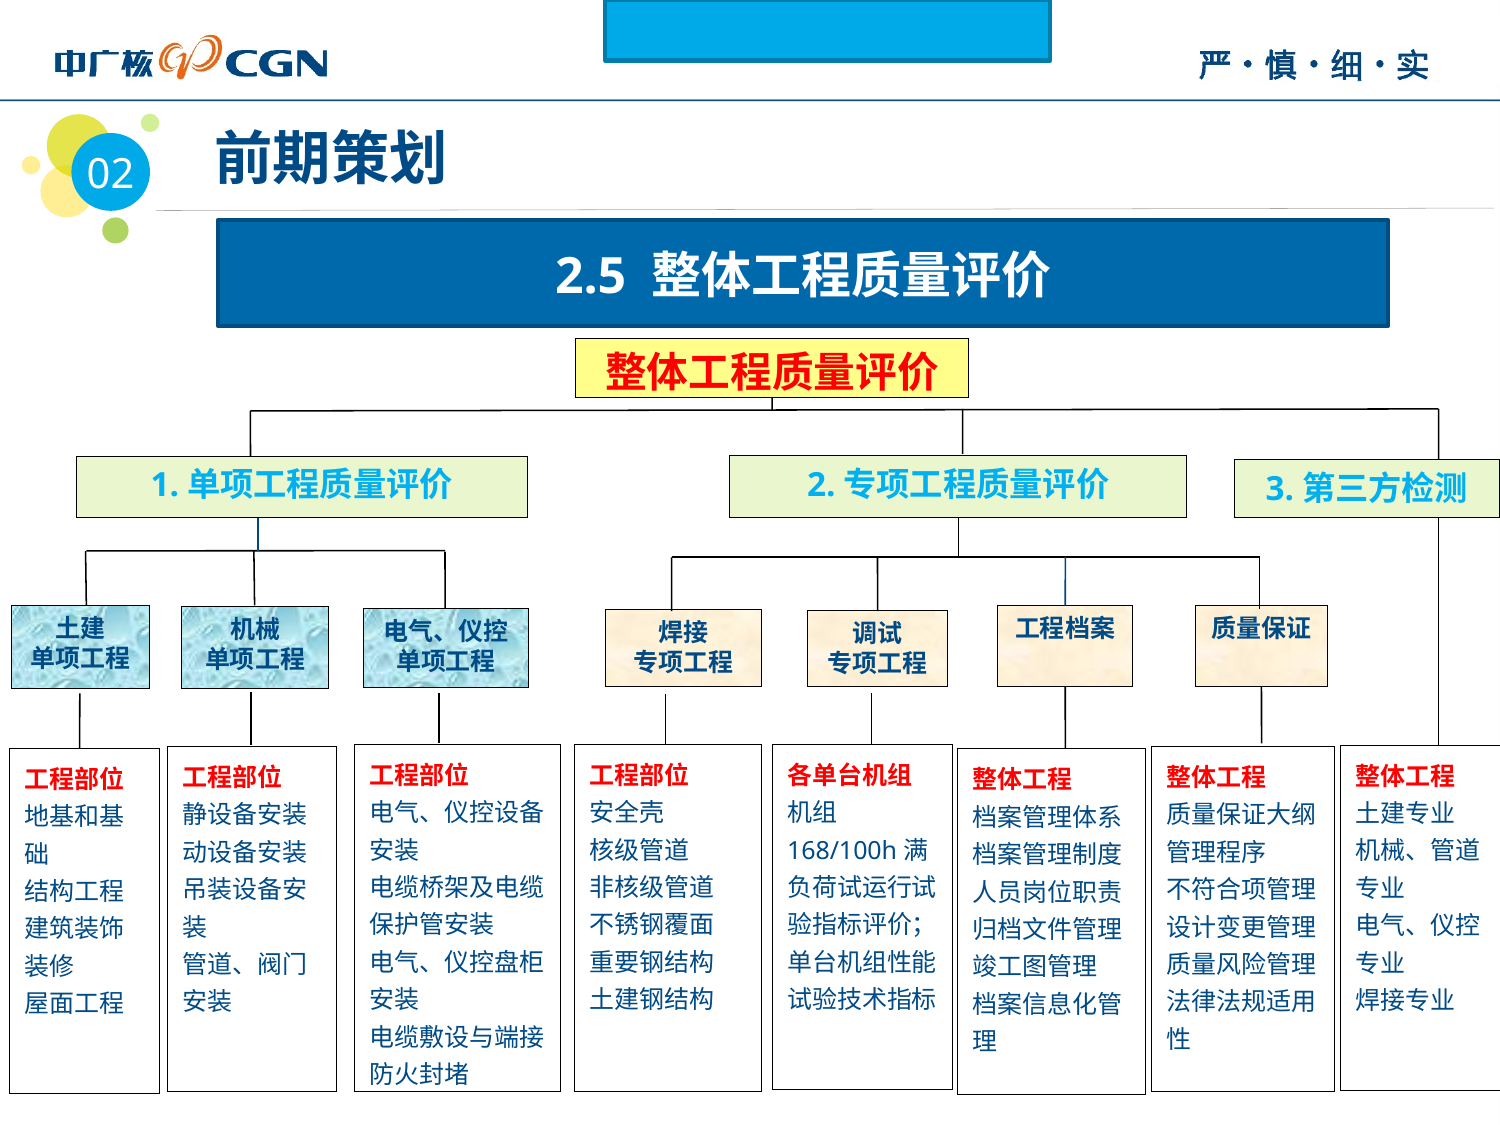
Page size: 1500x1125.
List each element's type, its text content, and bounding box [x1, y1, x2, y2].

picture [0, 0, 1500, 1125]
text_box 2.5 整体工程质量评价 [218, 219, 1388, 327]
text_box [21, 113, 160, 244]
text_box [603, 0, 1052, 63]
text_box 前期策划 [160, 113, 1128, 199]
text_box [11, 337, 1500, 684]
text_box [9, 686, 1500, 1095]
